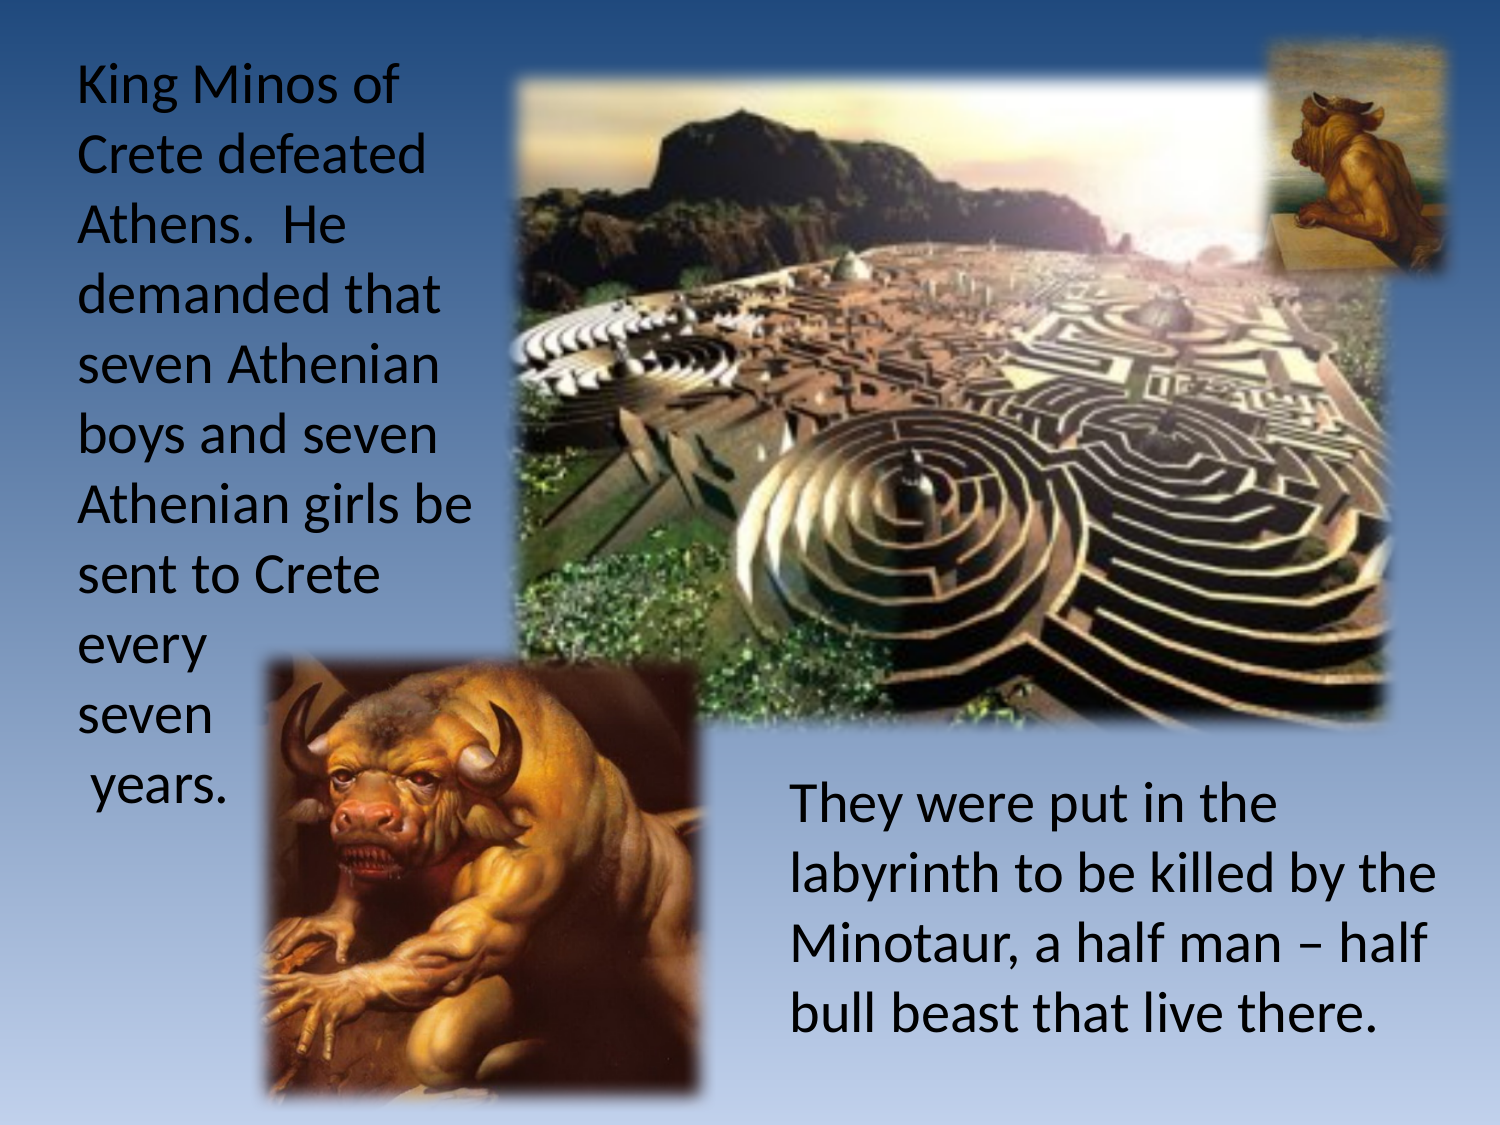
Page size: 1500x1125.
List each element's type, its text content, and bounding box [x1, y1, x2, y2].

picture [249, 24, 1463, 1113]
text_box They were put in the labyrinth to be killed by the Minotaur, a half man – half bull beast that live there. [774, 756, 1500, 1052]
text_box King Minos of Crete defeated Athens. He demanded that seven Athenian boys and seven Athenian girls be sent to Crete every seven years. [62, 37, 538, 822]
